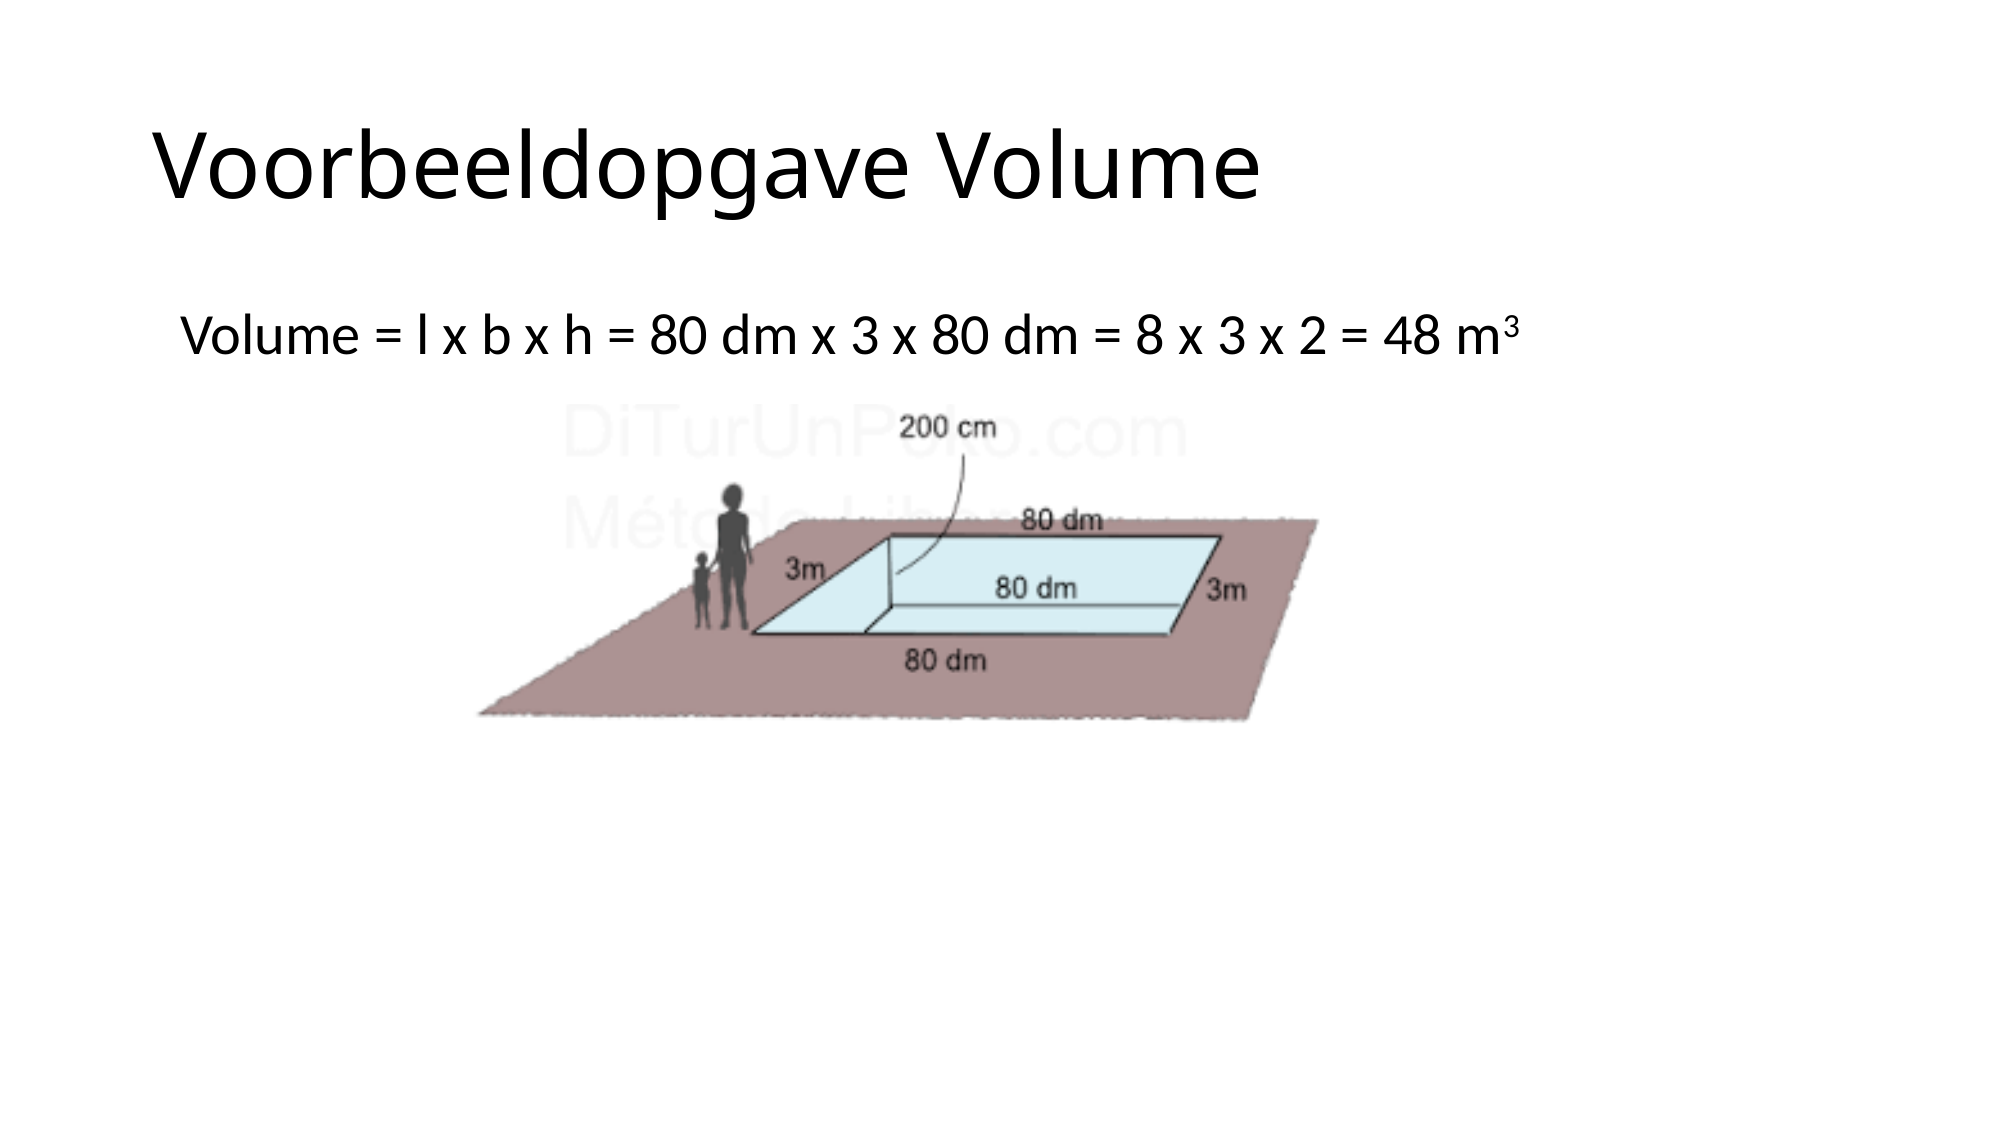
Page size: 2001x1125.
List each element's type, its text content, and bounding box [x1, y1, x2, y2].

picture [385, 404, 1402, 739]
list Volume = l x b x h = 80 dm x 3 x 80 dm = 8 x 3 x 2 = 48 m3 [165, 297, 1967, 1012]
title Voorbeeldopgave Volume [137, 59, 1863, 278]
